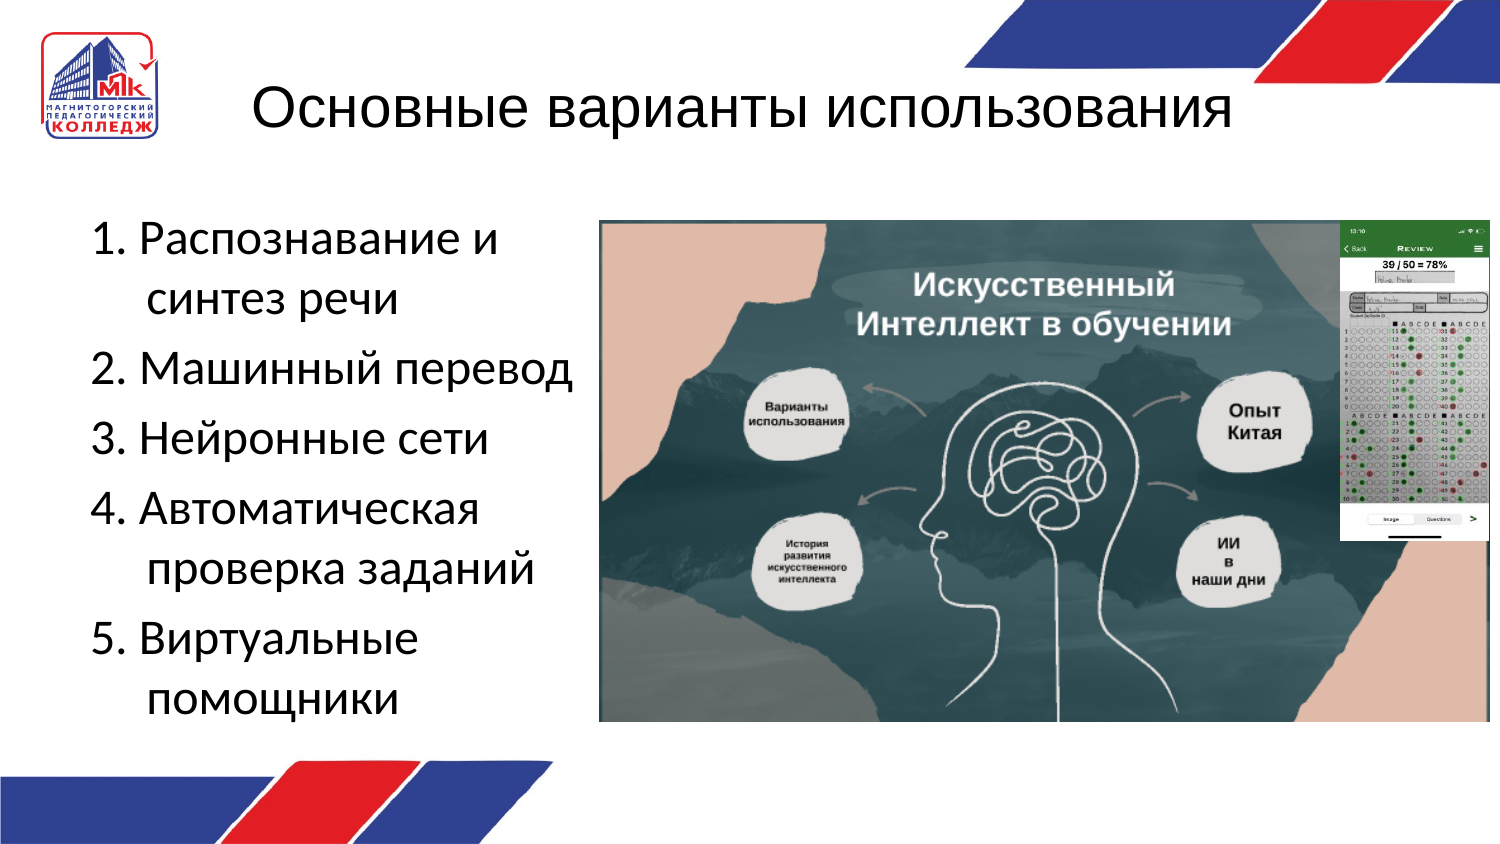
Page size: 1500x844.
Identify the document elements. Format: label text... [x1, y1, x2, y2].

picture [0, 0, 1500, 844]
list 1. Распознавание и синтез речи 2. Машинный перевод 3. Нейронные сети 4. Автоматическая проверка заданий 5. Виртуальные помощники [75, 196, 656, 754]
title Основные варианты использования [171, 33, 1317, 175]
